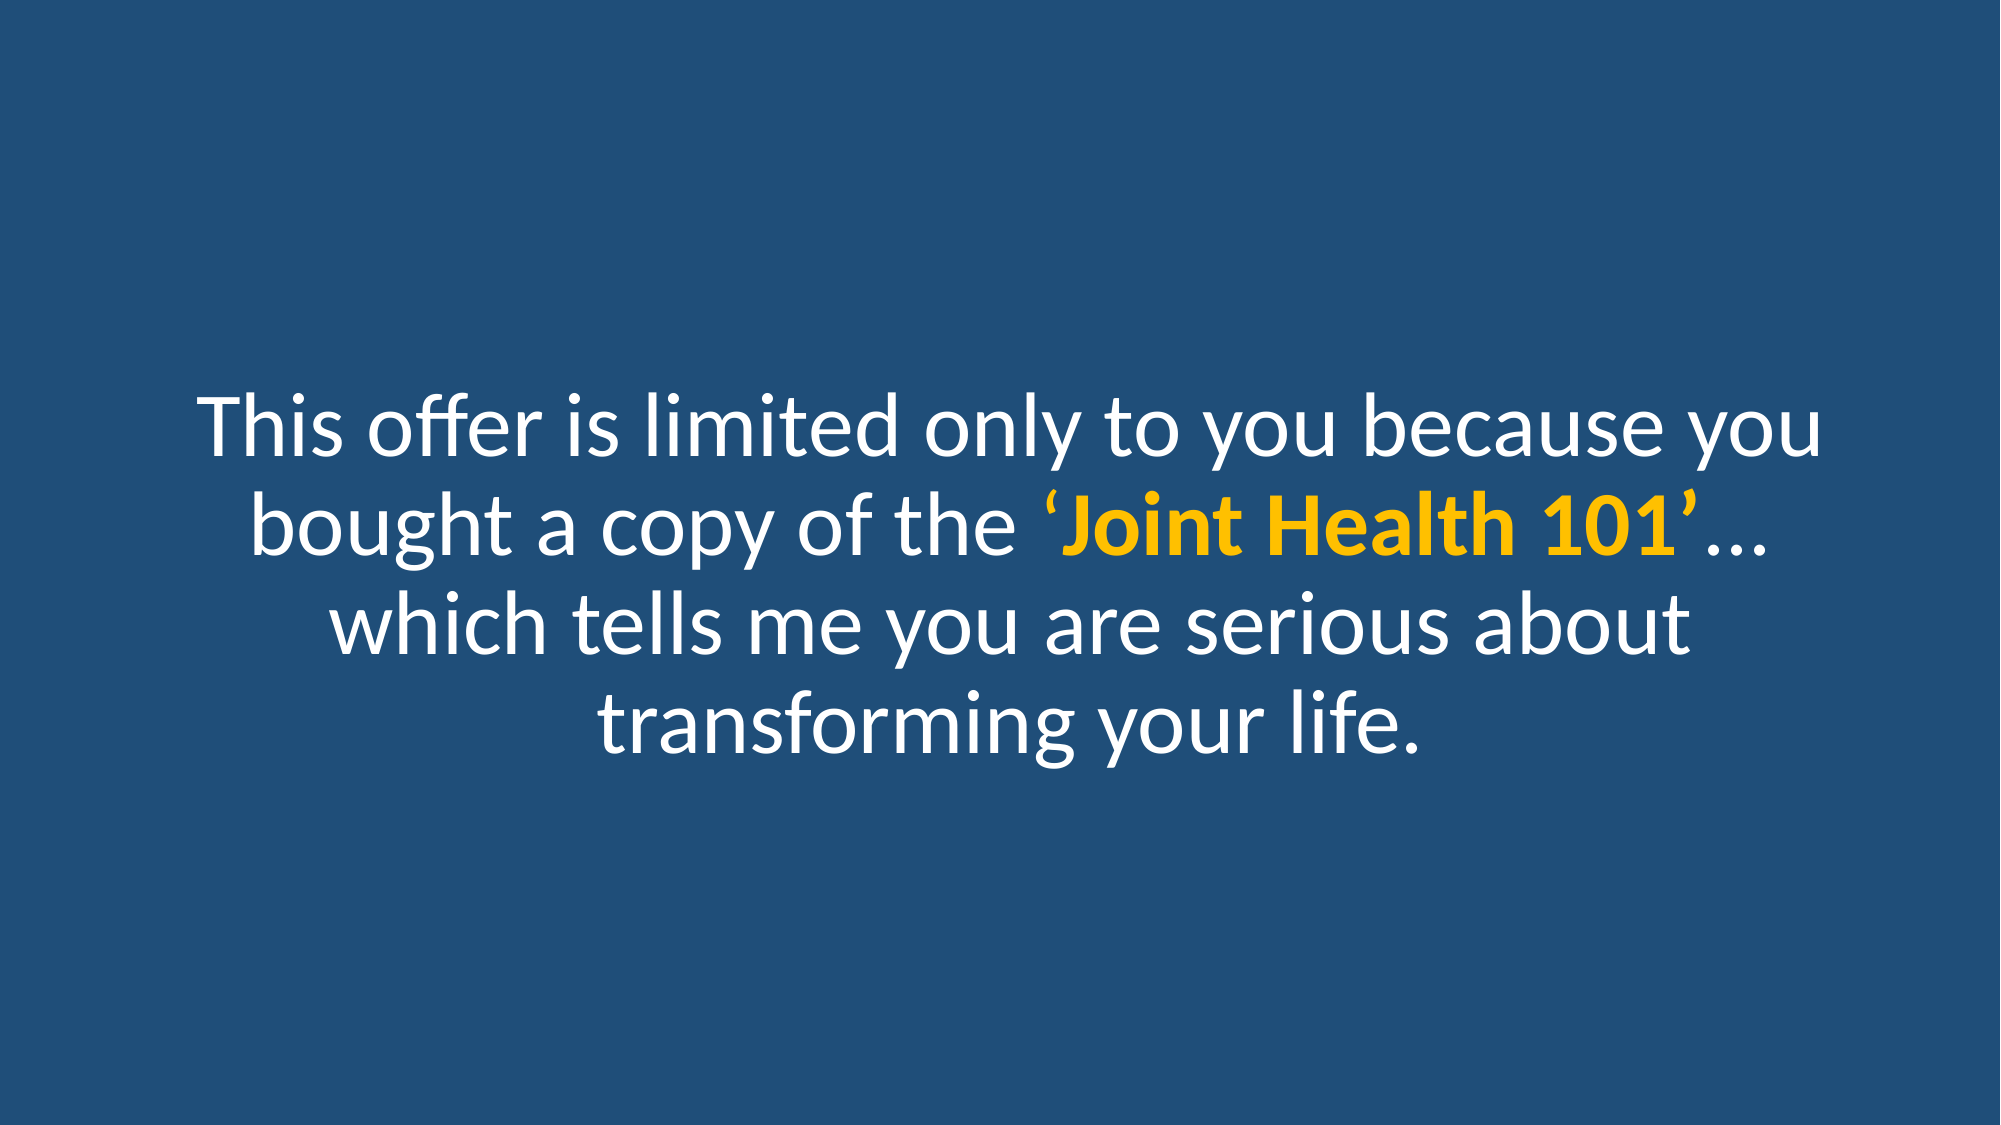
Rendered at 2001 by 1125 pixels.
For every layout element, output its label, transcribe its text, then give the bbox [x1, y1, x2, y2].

list This offer is limited only to you because you bought a copy of the ‘Joint Health 101’... which tells me you are serious about transforming your life. [147, 369, 1873, 850]
